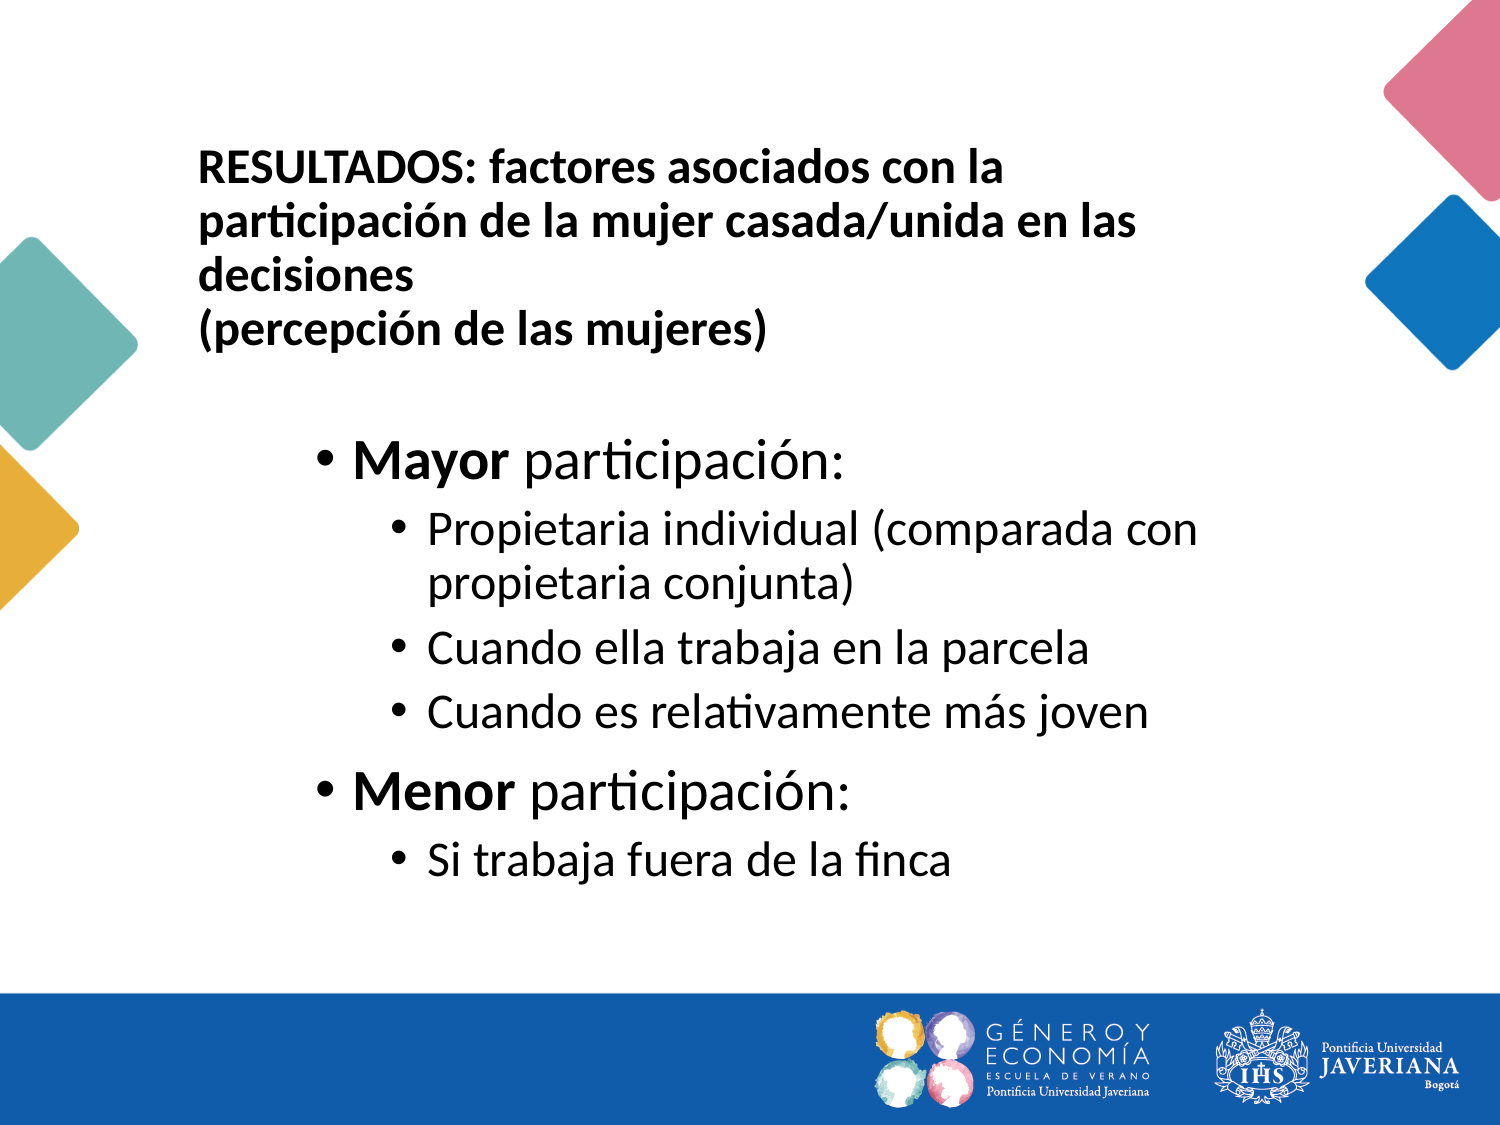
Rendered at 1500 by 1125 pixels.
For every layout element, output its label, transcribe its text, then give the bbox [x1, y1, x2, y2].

title RESULTADOS: factores asociados con la participación de la mujer casada/unida en las decisiones (percepción de las mujeres) [182, 178, 1285, 319]
list Mayor participación: Propietaria individual (comparada con propietaria conjunta) Cuando ella trabaja en la parcela Cuando es relativamente más joven Menor participación: Si trabaja fuera de la finca [300, 421, 1304, 960]
picture [0, 0, 1500, 1125]
